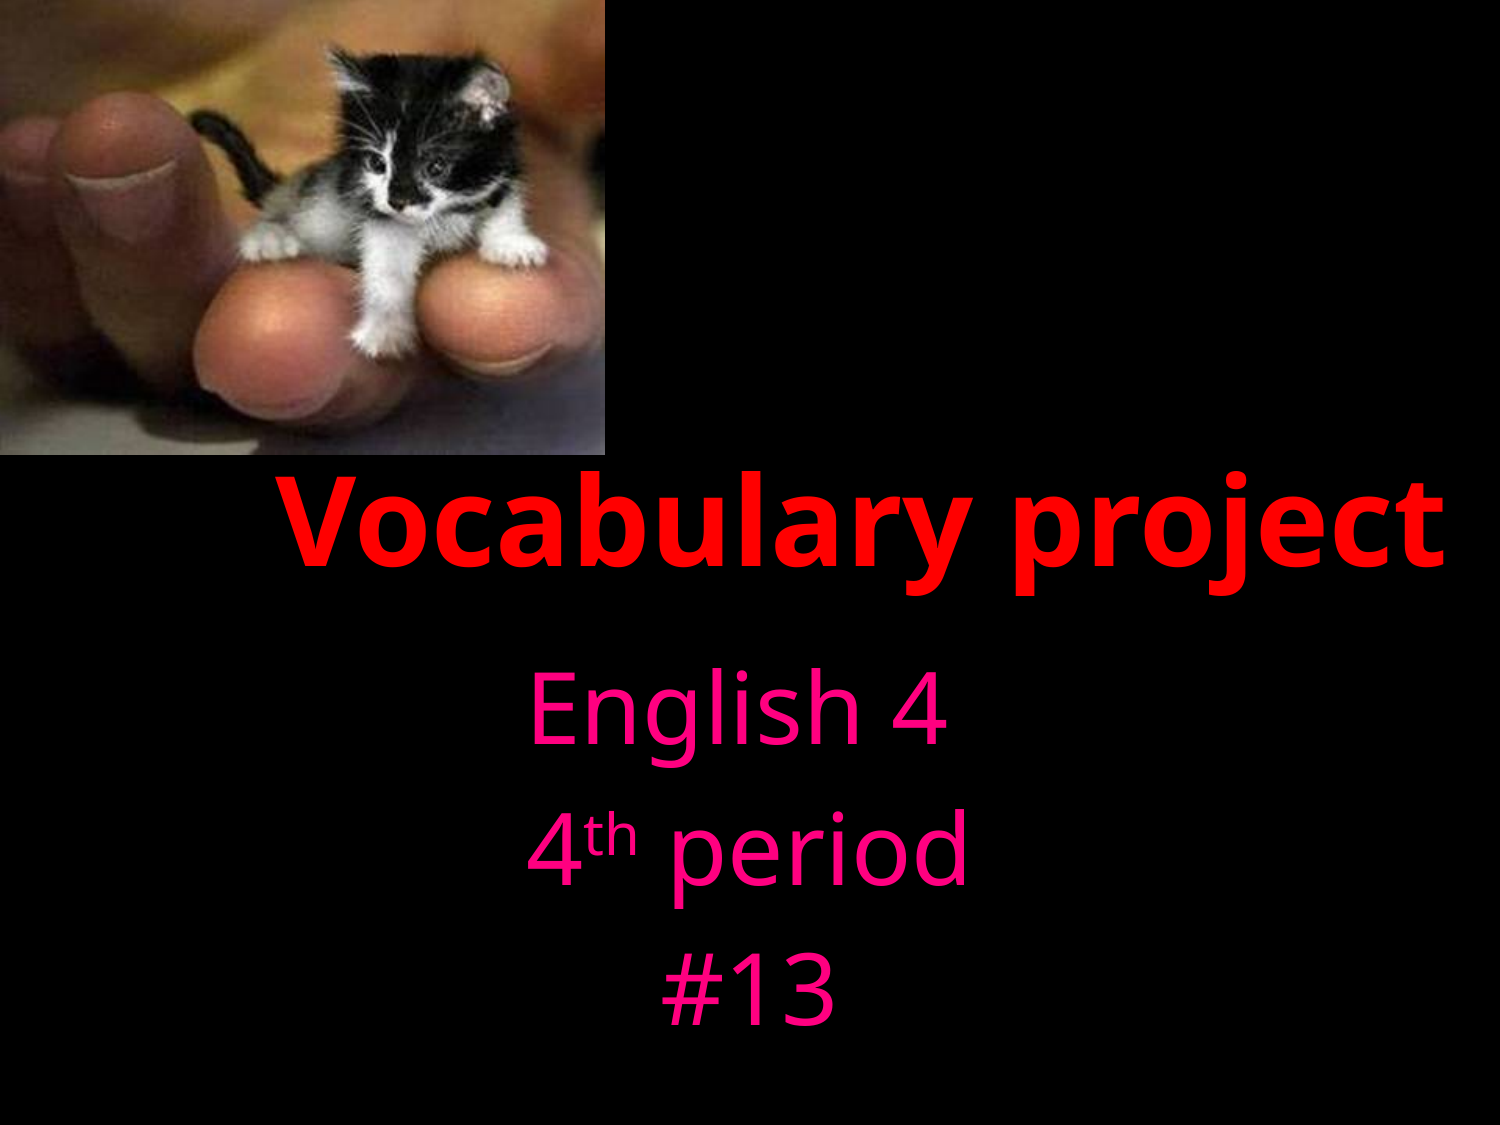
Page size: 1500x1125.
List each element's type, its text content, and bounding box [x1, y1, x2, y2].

title Vocabulary project [225, 396, 1500, 638]
picture [0, 0, 605, 455]
subtitle English 4 4th period #13 [225, 637, 1275, 925]
